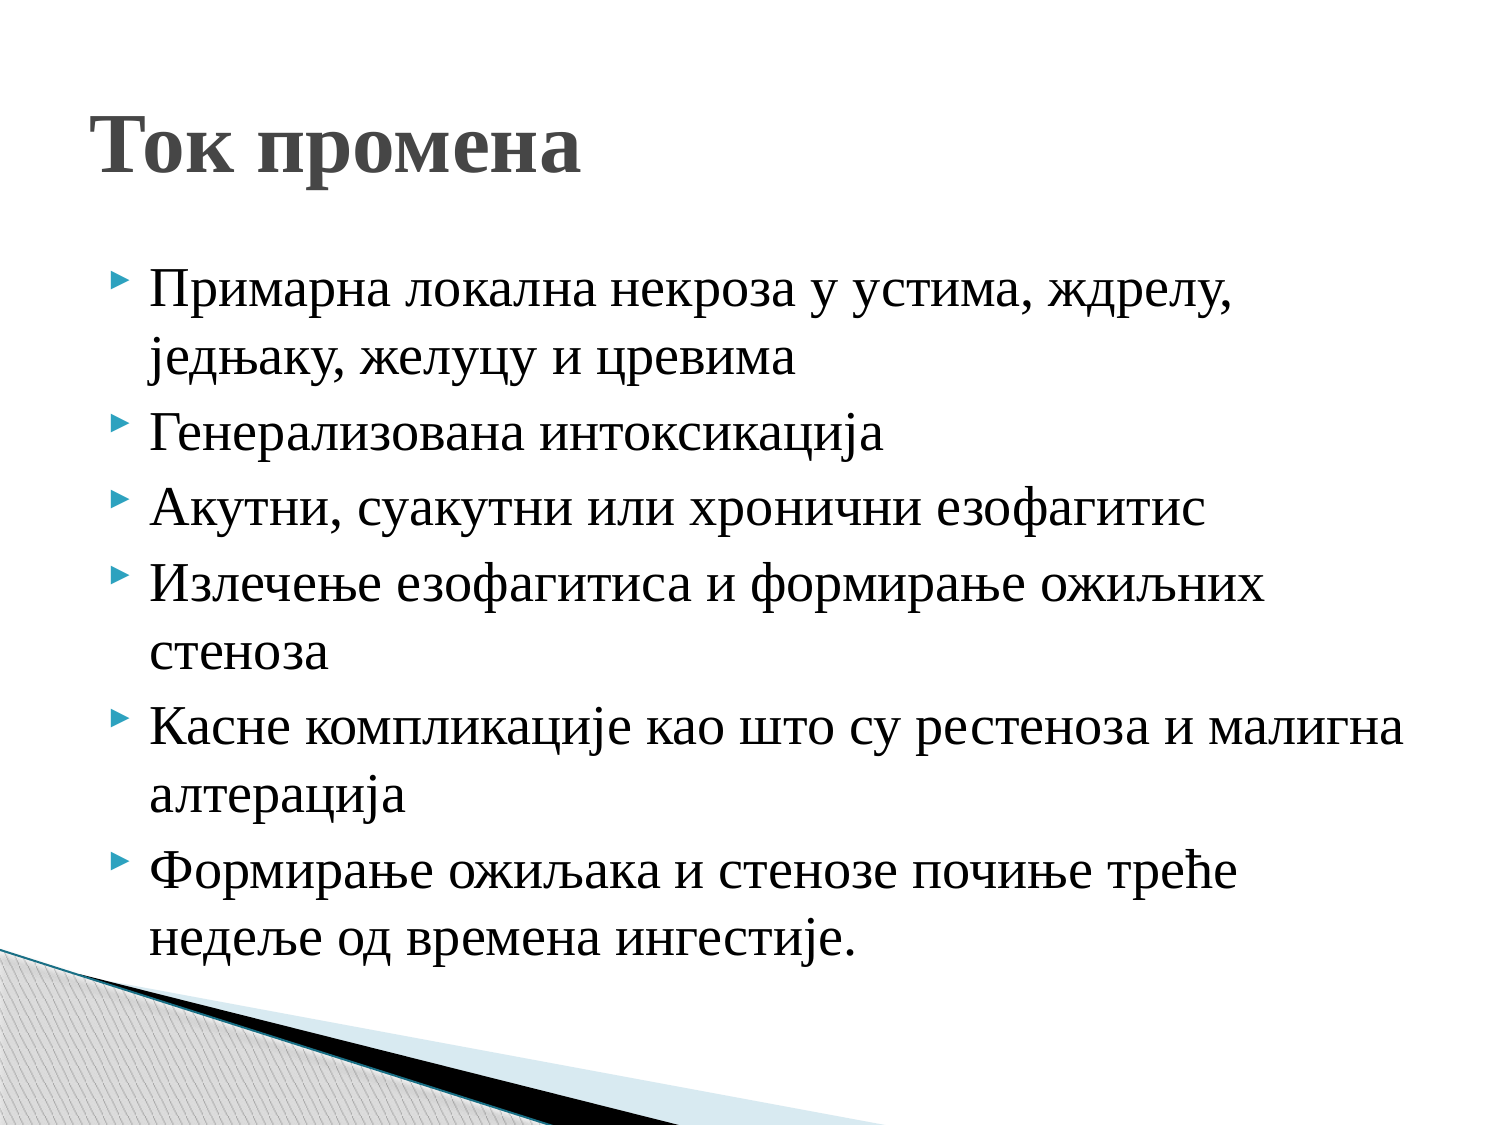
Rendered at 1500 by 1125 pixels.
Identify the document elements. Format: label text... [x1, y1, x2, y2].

title Ток промена [75, 45, 1425, 233]
list Примарна локална некроза у устима, ждрелу, једњаку, желуцу и цревима Генерализована интоксикација Акутни, суакутни или хронични езофагитис Излечење езофагитиса и формирање ожиљних стеноза Касне компликације као што су рестеноза и малигна алтерација Формирање ожиљака и стенозе почиње треће недеље од времена ингестије. [75, 243, 1425, 986]
